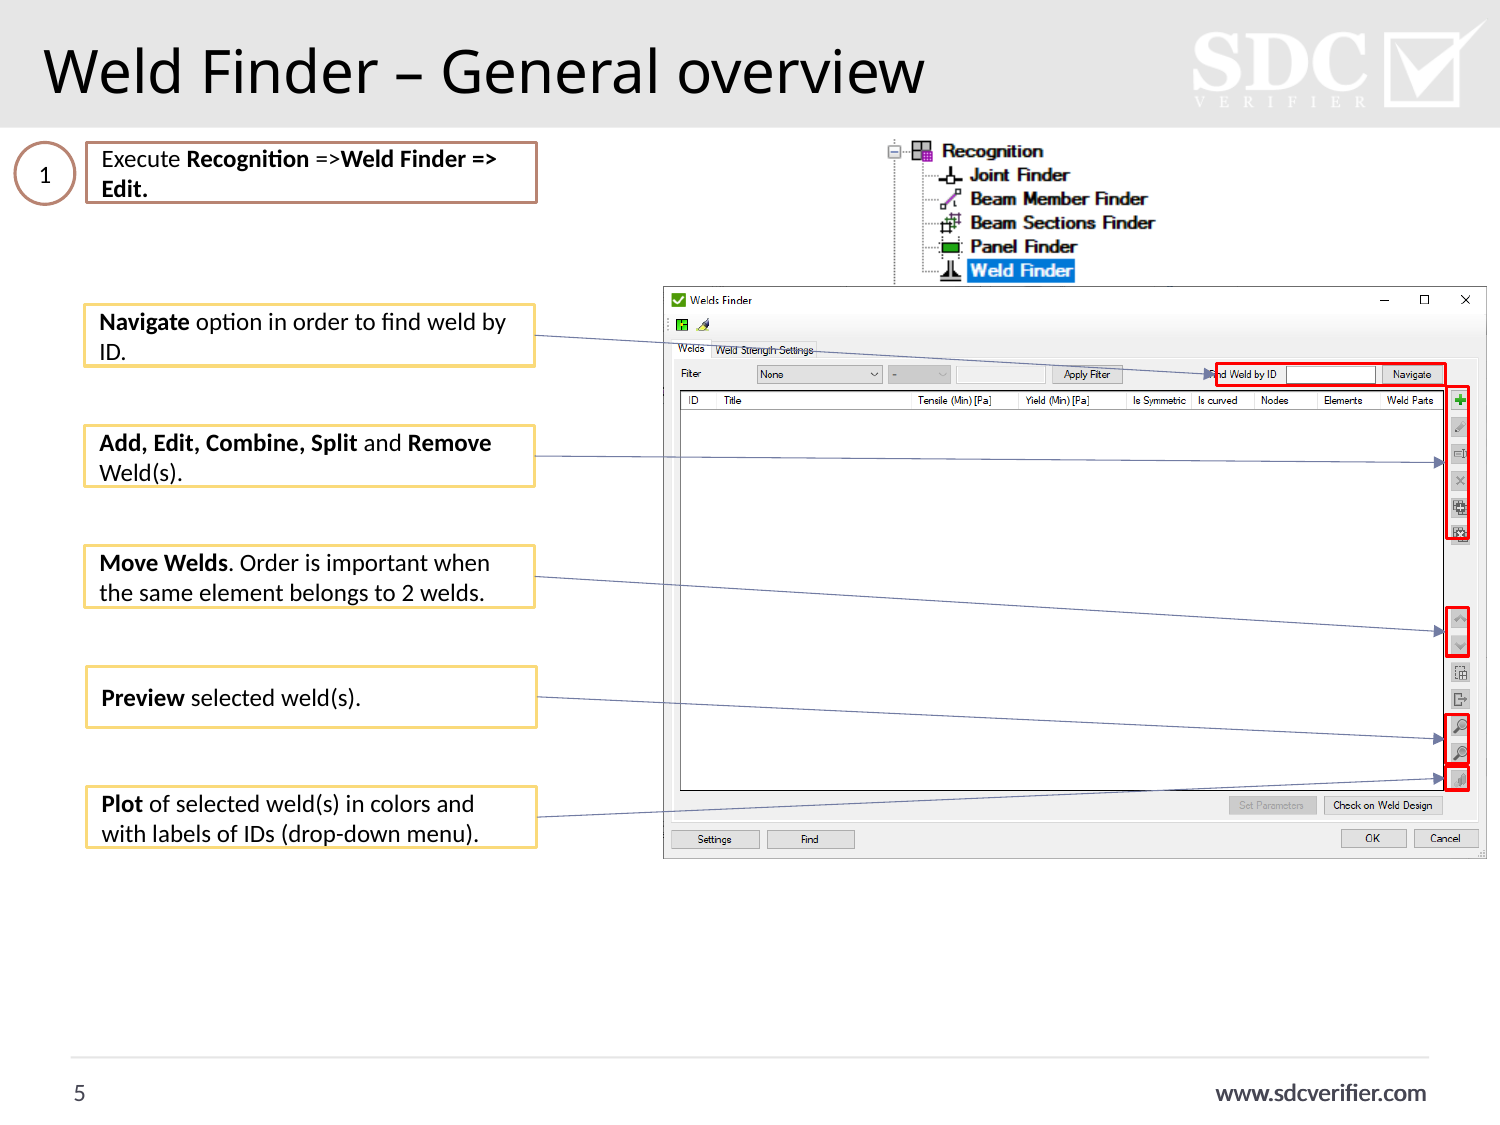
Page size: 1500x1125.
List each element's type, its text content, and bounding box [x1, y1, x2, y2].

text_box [536, 777, 1446, 818]
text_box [534, 576, 1447, 633]
title Weld Finder – General overview [29, 24, 1478, 113]
text_box 1 [13, 140, 77, 206]
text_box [534, 455, 1447, 463]
text_box Plot of selected weld(s) in colors and with labels of IDs (drop-down menu). [85, 785, 538, 849]
text_box Navigate option in order to find weld by ID. [83, 303, 536, 368]
text_box www.sdcverifier.com [1199, 1072, 1443, 1111]
text_box Execute Recognition =>Weld Finder => Edit. [85, 141, 538, 204]
text_box Add, Edit, Combine, Split and Remove Weld(s). [83, 424, 536, 488]
text_box Preview selected weld(s). [85, 665, 538, 729]
picture [0, 0, 1500, 1125]
slide_number 5 [58, 1073, 163, 1109]
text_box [534, 334, 1217, 375]
text_box Move Welds. Order is important when the same element belongs to 2 welds. [83, 544, 536, 609]
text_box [536, 696, 1446, 740]
